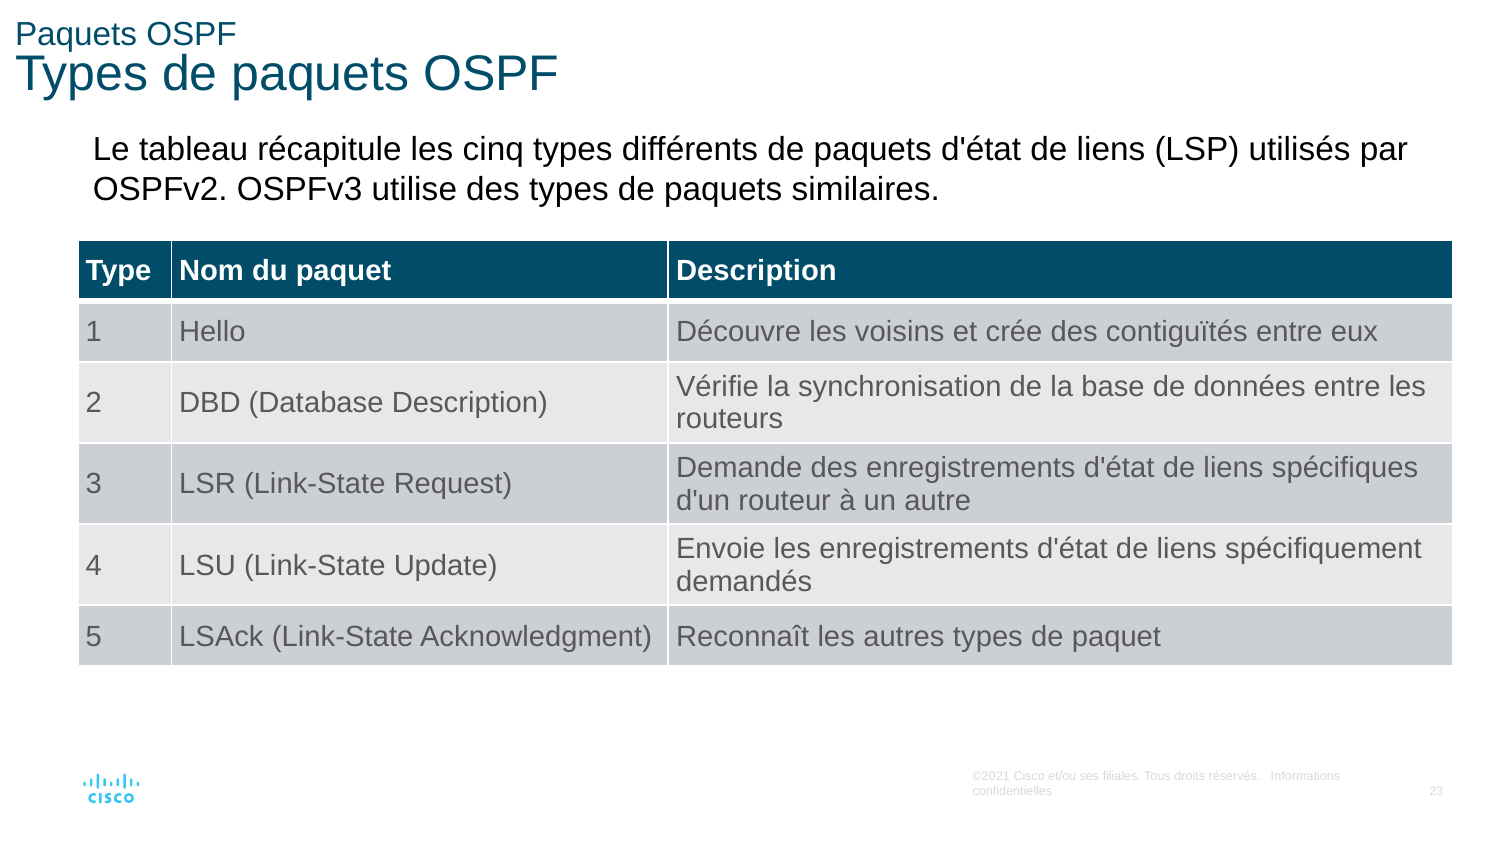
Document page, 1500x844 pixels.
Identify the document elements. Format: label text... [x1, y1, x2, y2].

table_cell Envoie les enregistrements d'état de liens spécifiquement demandés [669, 525, 1452, 604]
table_cell LSR (Link-State Request) [172, 444, 667, 523]
table_cell Vérifie la synchronisation de la base de données entre les routeurs [669, 363, 1452, 442]
table_cell Découvre les voisins et crée des contiguïtés entre eux [669, 304, 1452, 361]
table_header Description [669, 241, 1452, 298]
table_cell Demande des enregistrements d'état de liens spécifiques d'un routeur à un autre [669, 444, 1452, 523]
table_cell LSAck (Link-State Acknowledgment) [172, 606, 667, 665]
title Paquets OSPF Types de paquets OSPF [0, 0, 1369, 121]
table_cell 5 [79, 606, 171, 665]
table_cell 2 [79, 363, 171, 442]
table_header Nom du paquet [172, 241, 667, 298]
table_cell 1 [79, 304, 171, 361]
table_cell Hello [172, 304, 667, 361]
table_header Type [79, 241, 171, 298]
table_cell 3 [79, 444, 171, 523]
table_cell Reconnaît les autres types de paquet [669, 606, 1452, 665]
list Le tableau récapitule les cinq types différents de paquets d'état de liens (LSP) utilisés par OSPFv2. OSPFv3 utilise des types de paquets similaires. [77, 120, 1437, 226]
table_cell 4 [79, 525, 171, 604]
table_cell LSU (Link-State Update) [172, 525, 667, 604]
table_cell DBD (Database Description) [172, 363, 667, 442]
